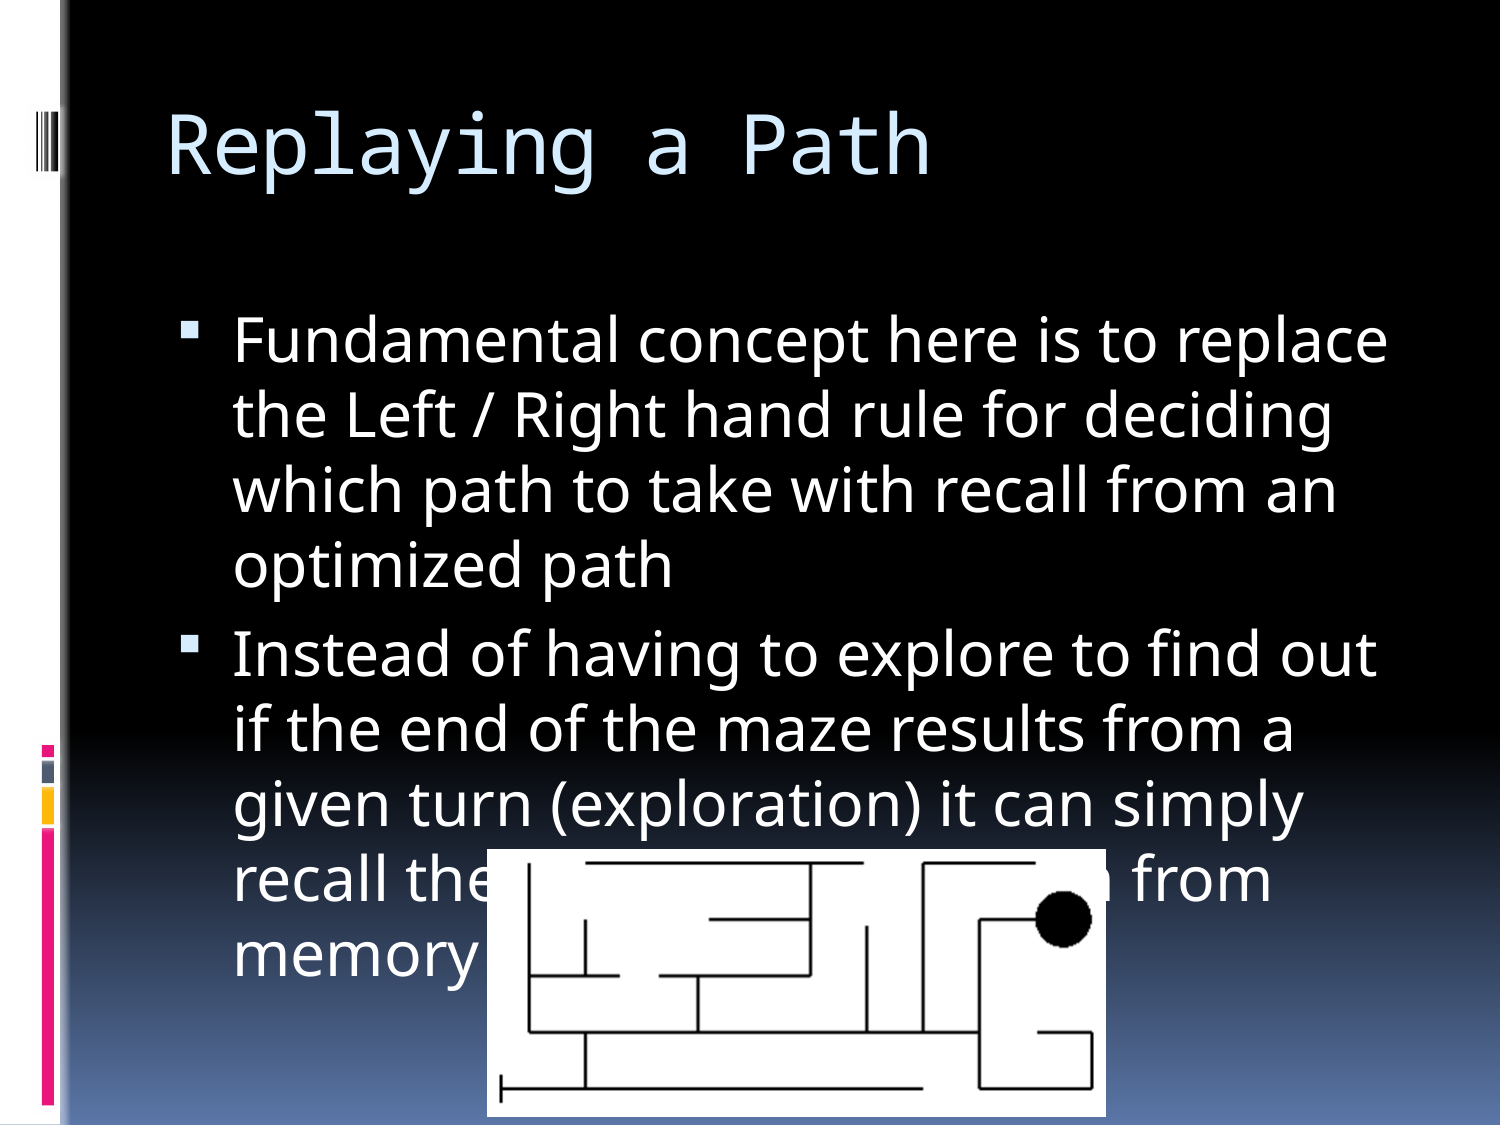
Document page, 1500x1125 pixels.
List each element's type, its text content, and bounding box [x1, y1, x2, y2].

list Fundamental concept here is to replace the Left / Right hand rule for deciding which path to take with recall from an optimized path Instead of having to explore to find out if the end of the maze results from a given turn (exploration) it can simply recall the best known decision from memory (recall) [150, 292, 1425, 1043]
picture [486, 849, 1106, 1118]
title Replaying a Path [150, 83, 1425, 234]
